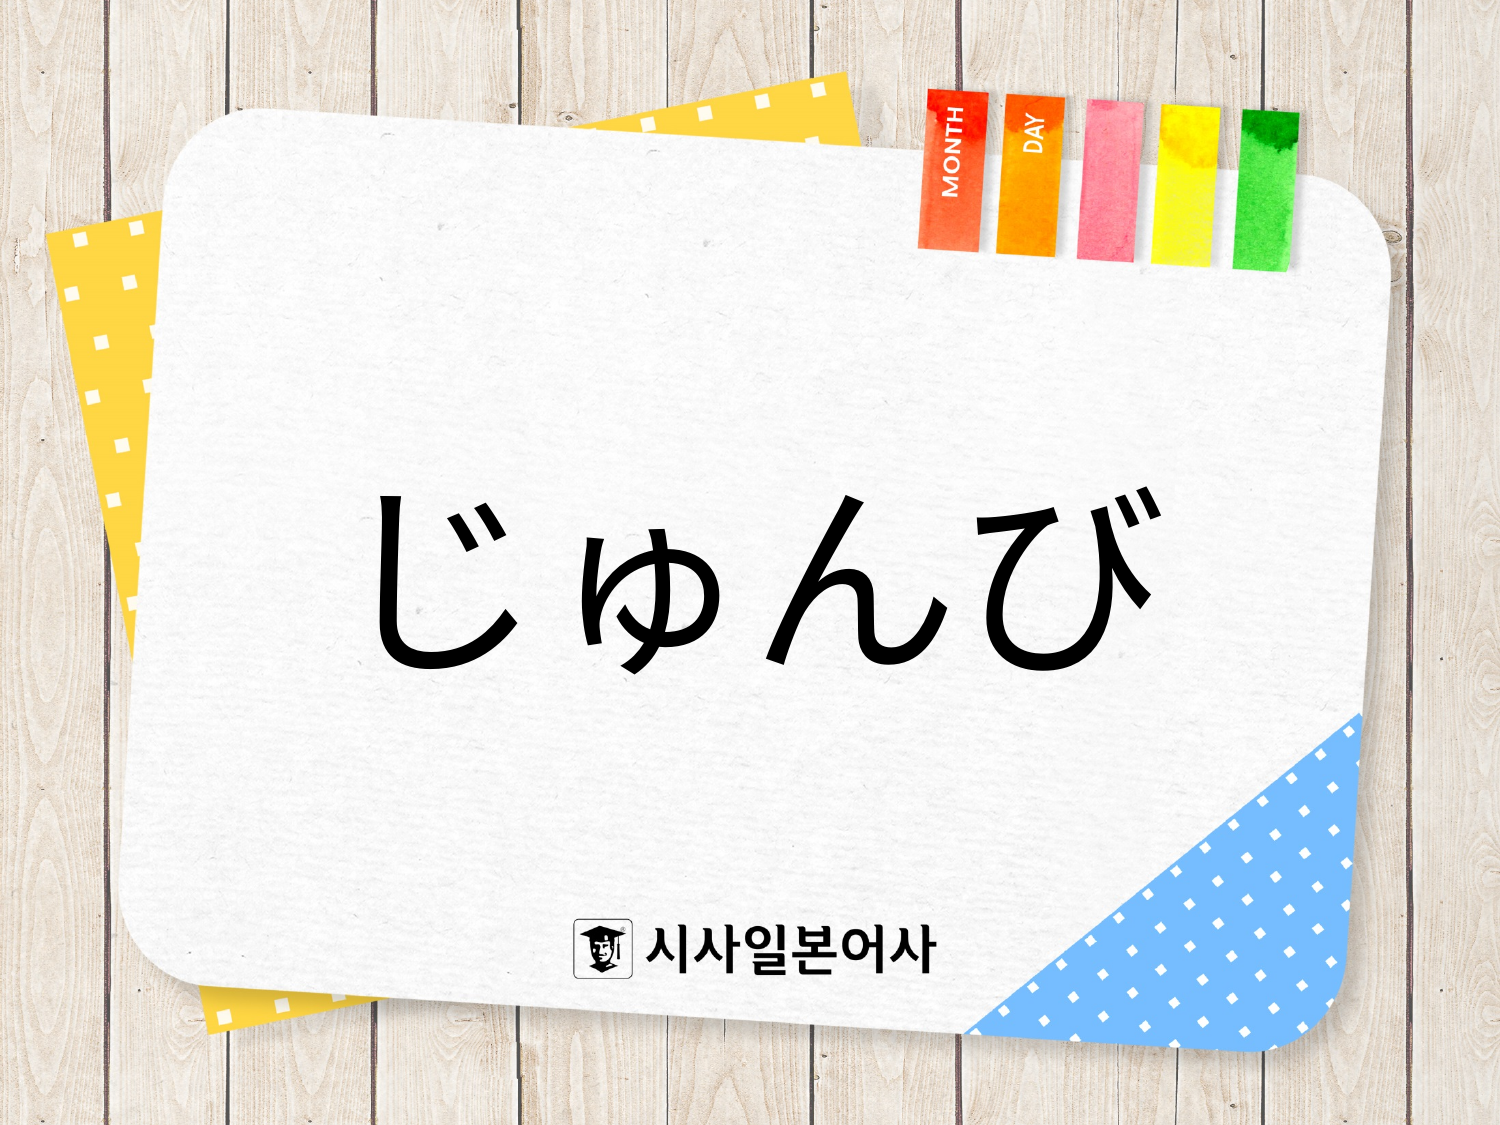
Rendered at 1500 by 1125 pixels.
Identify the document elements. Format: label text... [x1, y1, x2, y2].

picture [0, 0, 1500, 1125]
title じゅんび [75, 338, 1425, 811]
